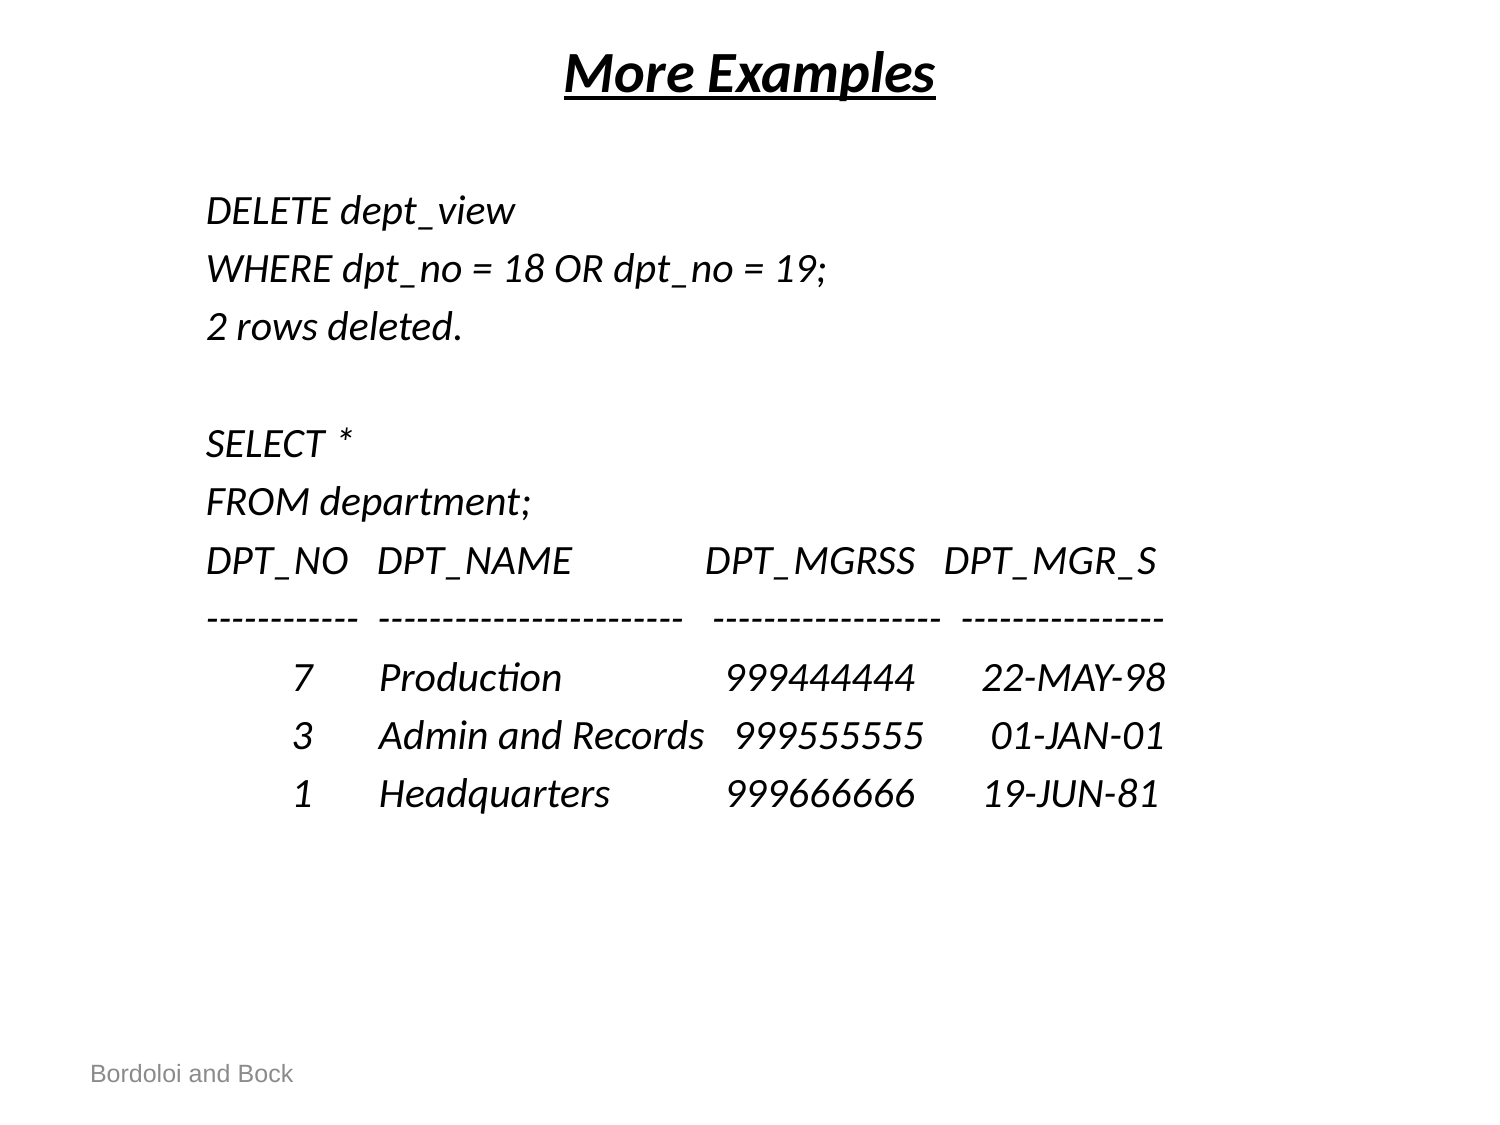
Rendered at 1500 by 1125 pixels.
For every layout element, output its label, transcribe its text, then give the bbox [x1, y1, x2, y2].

slide_number Bordoloi and Bock [75, 1042, 425, 1103]
list DELETE dept_view WHERE dpt_no = 18 OR dpt_no = 19; 2 rows deleted. SELECT * FROM department; DPT_NO DPT_NAME DPT_MGRSS DPT_MGR_S ------------ ------------------------ ------------------ ---------------- 7 Production 999444444 22-MAY-98 3 Admin and Records 999555555 01-JAN-01 1 Headquarters 999666666 19-JUN-81 [87, 174, 1400, 1038]
title More Examples [112, 0, 1388, 163]
